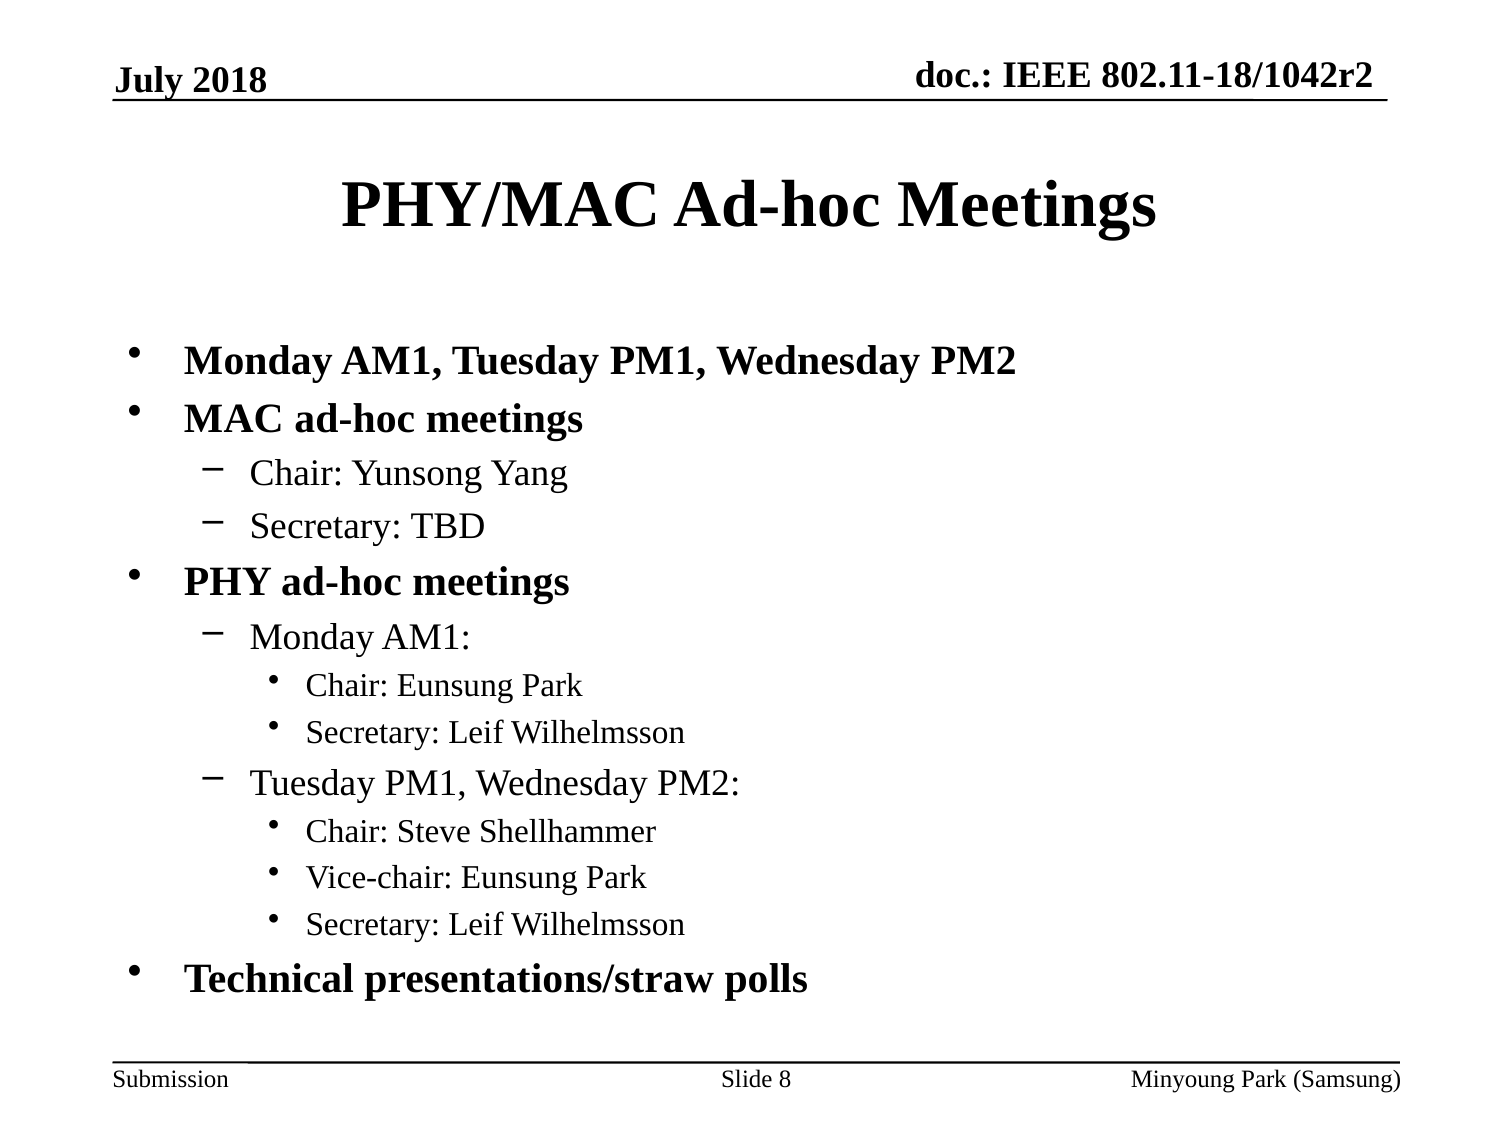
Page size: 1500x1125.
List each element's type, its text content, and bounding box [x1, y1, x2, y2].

title PHY/MAC Ad-hoc Meetings [112, 112, 1388, 288]
slide_number Slide 8 [712, 1061, 800, 1093]
list Monday AM1, Tuesday PM1, Wednesday PM2 MAC ad-hoc meetings Chair: Yunsong Yang Secretary: TBD PHY ad-hoc meetings Monday AM1: Chair: Eunsung Park Secretary: Leif Wilhelmsson Tuesday PM1, Wednesday PM2: Chair: Steve Shellhammer Vice-chair: Eunsung Park Secretary: Leif Wilhelmsson Technical presentations/straw polls [112, 324, 1388, 1000]
footer Minyoung Park (Samsung) [949, 1061, 1402, 1093]
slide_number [114, 54, 335, 101]
